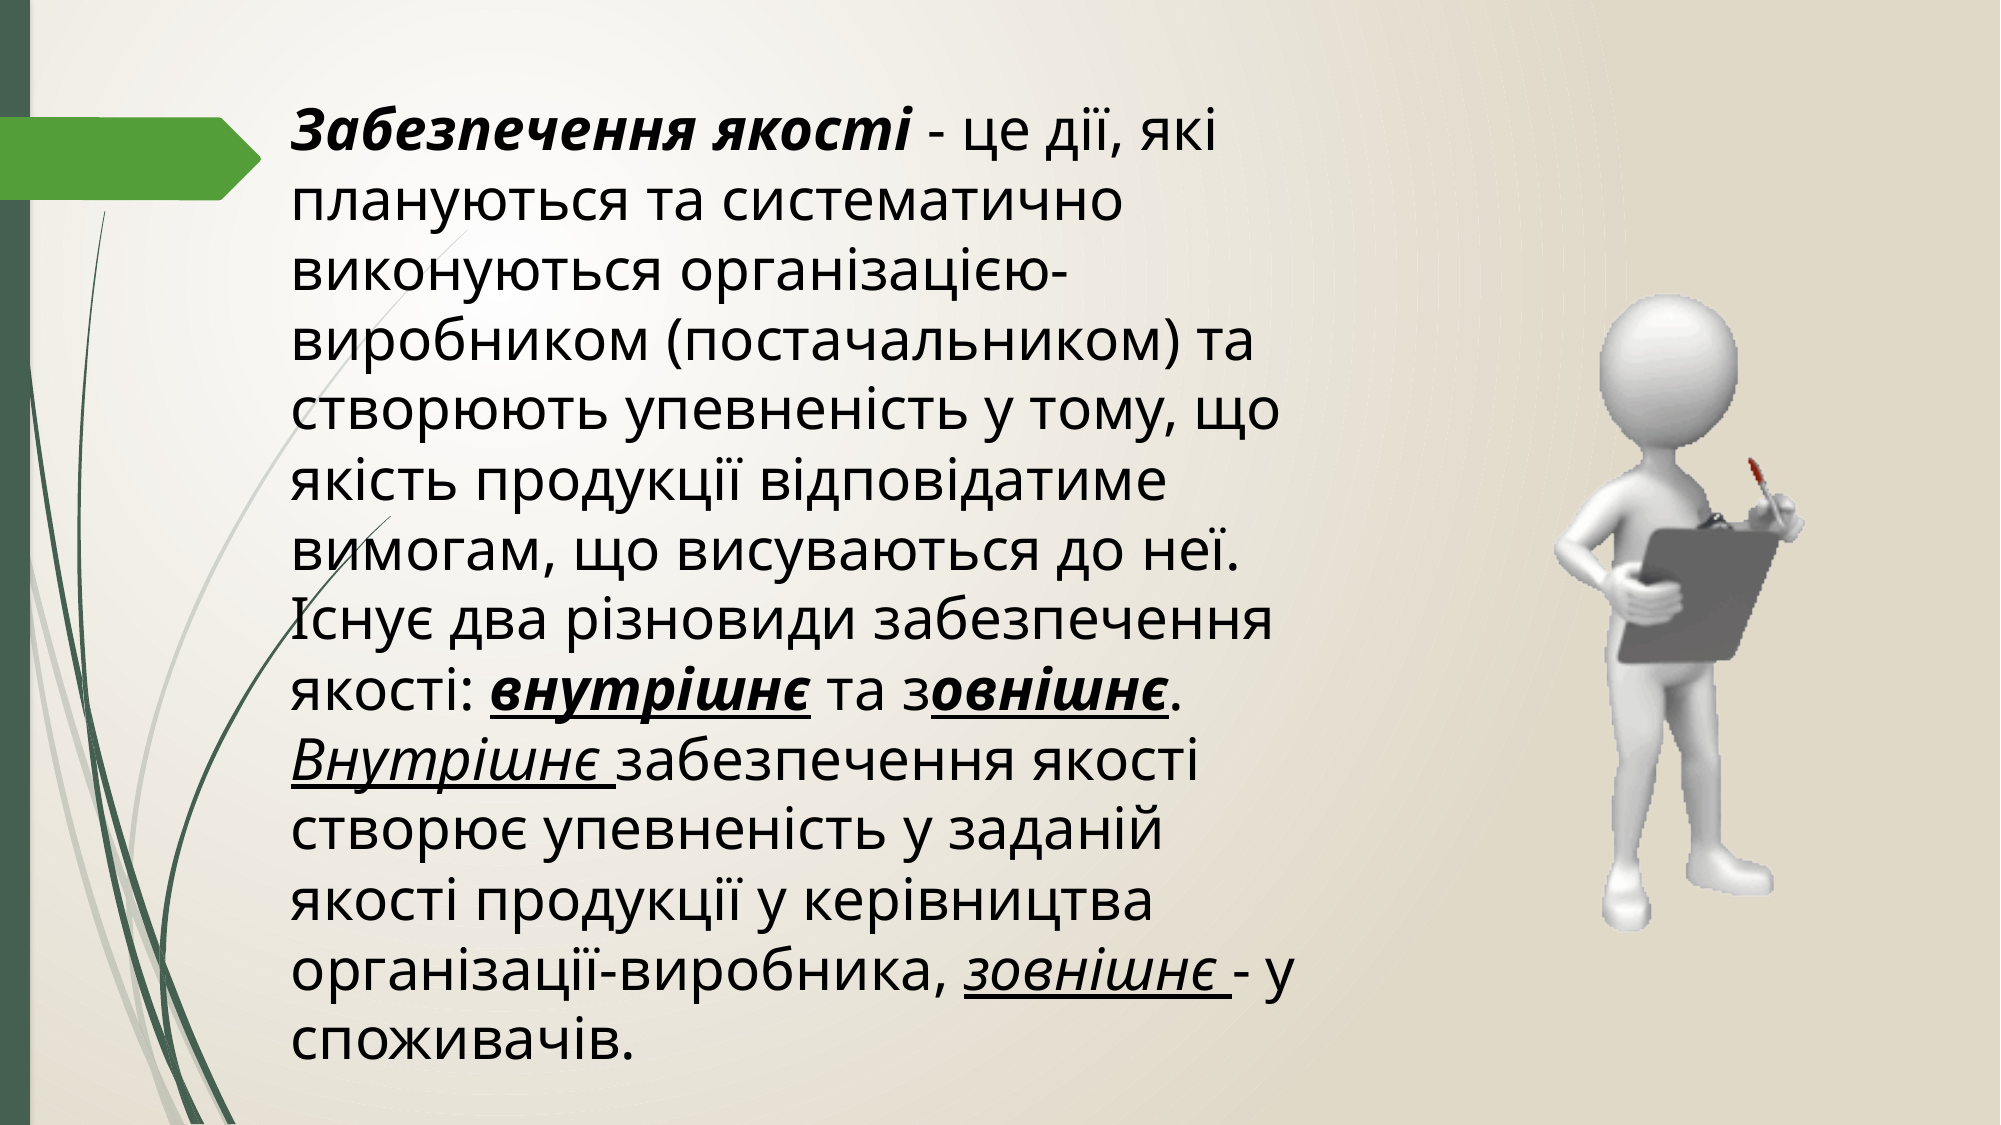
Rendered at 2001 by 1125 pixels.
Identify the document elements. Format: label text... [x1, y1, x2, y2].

text_box Забезпечення якості - це дії, які плануються та систематично виконуються організацією-виробником (постачальником) та створюють упевненість у тому, що якість продукції відповідатиме вимогам, що висуваються до неї. Існує два різновиди забезпечення якості: внутрішнє та зовнішнє. Внутрішнє забезпечення якості створює упевненість у заданій якості продукції у керівництва організації-виробника, зовнішнє - у споживачів. [276, 84, 1315, 1079]
picture [1499, 280, 1860, 1000]
